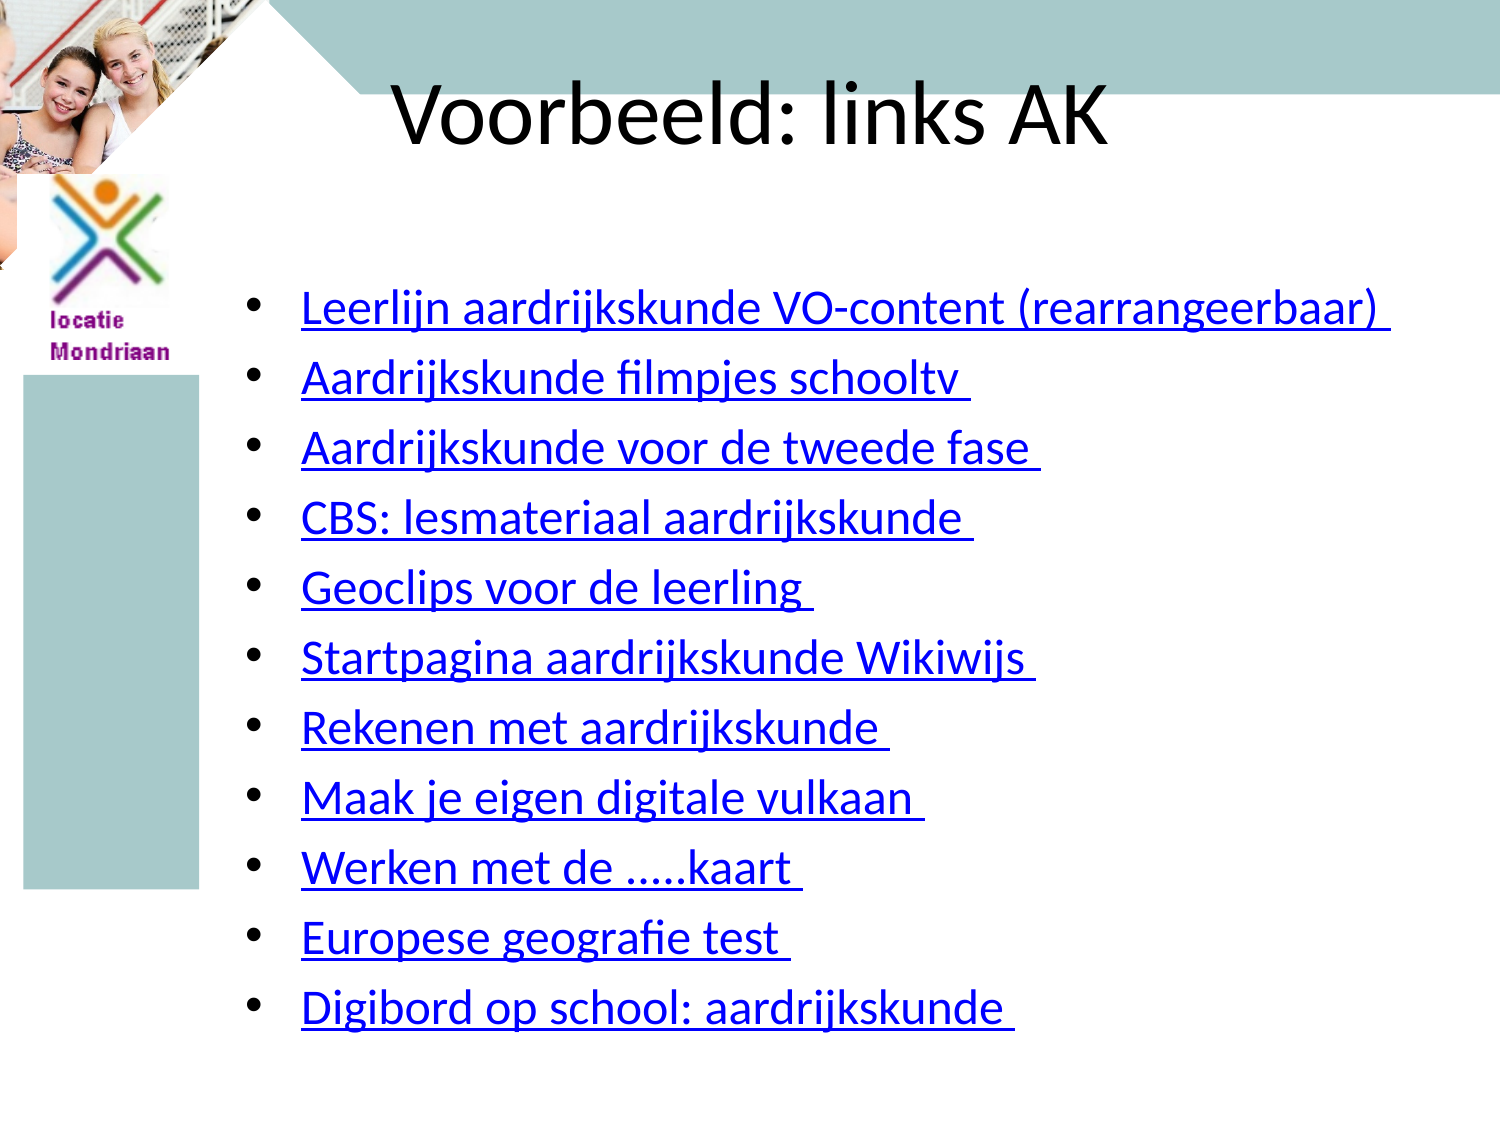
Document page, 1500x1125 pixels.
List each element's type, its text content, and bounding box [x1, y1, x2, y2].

list Leerlijn aardrijkskunde VO-content (rearrangeerbaar) Aardrijkskunde filmpjes schooltv Aardrijkskunde voor de tweede fase CBS: lesmateriaal aardrijkskunde Geoclips voor de leerling Startpagina aardrijkskunde Wikiwijs Rekenen met aardrijkskunde Maak je eigen digitale vulkaan Werken met de .....kaart Europese geografie test Digibord op school: aardrijkskunde [230, 267, 1425, 1010]
picture [0, 0, 264, 360]
title Voorbeeld: links AK [75, 45, 1425, 233]
